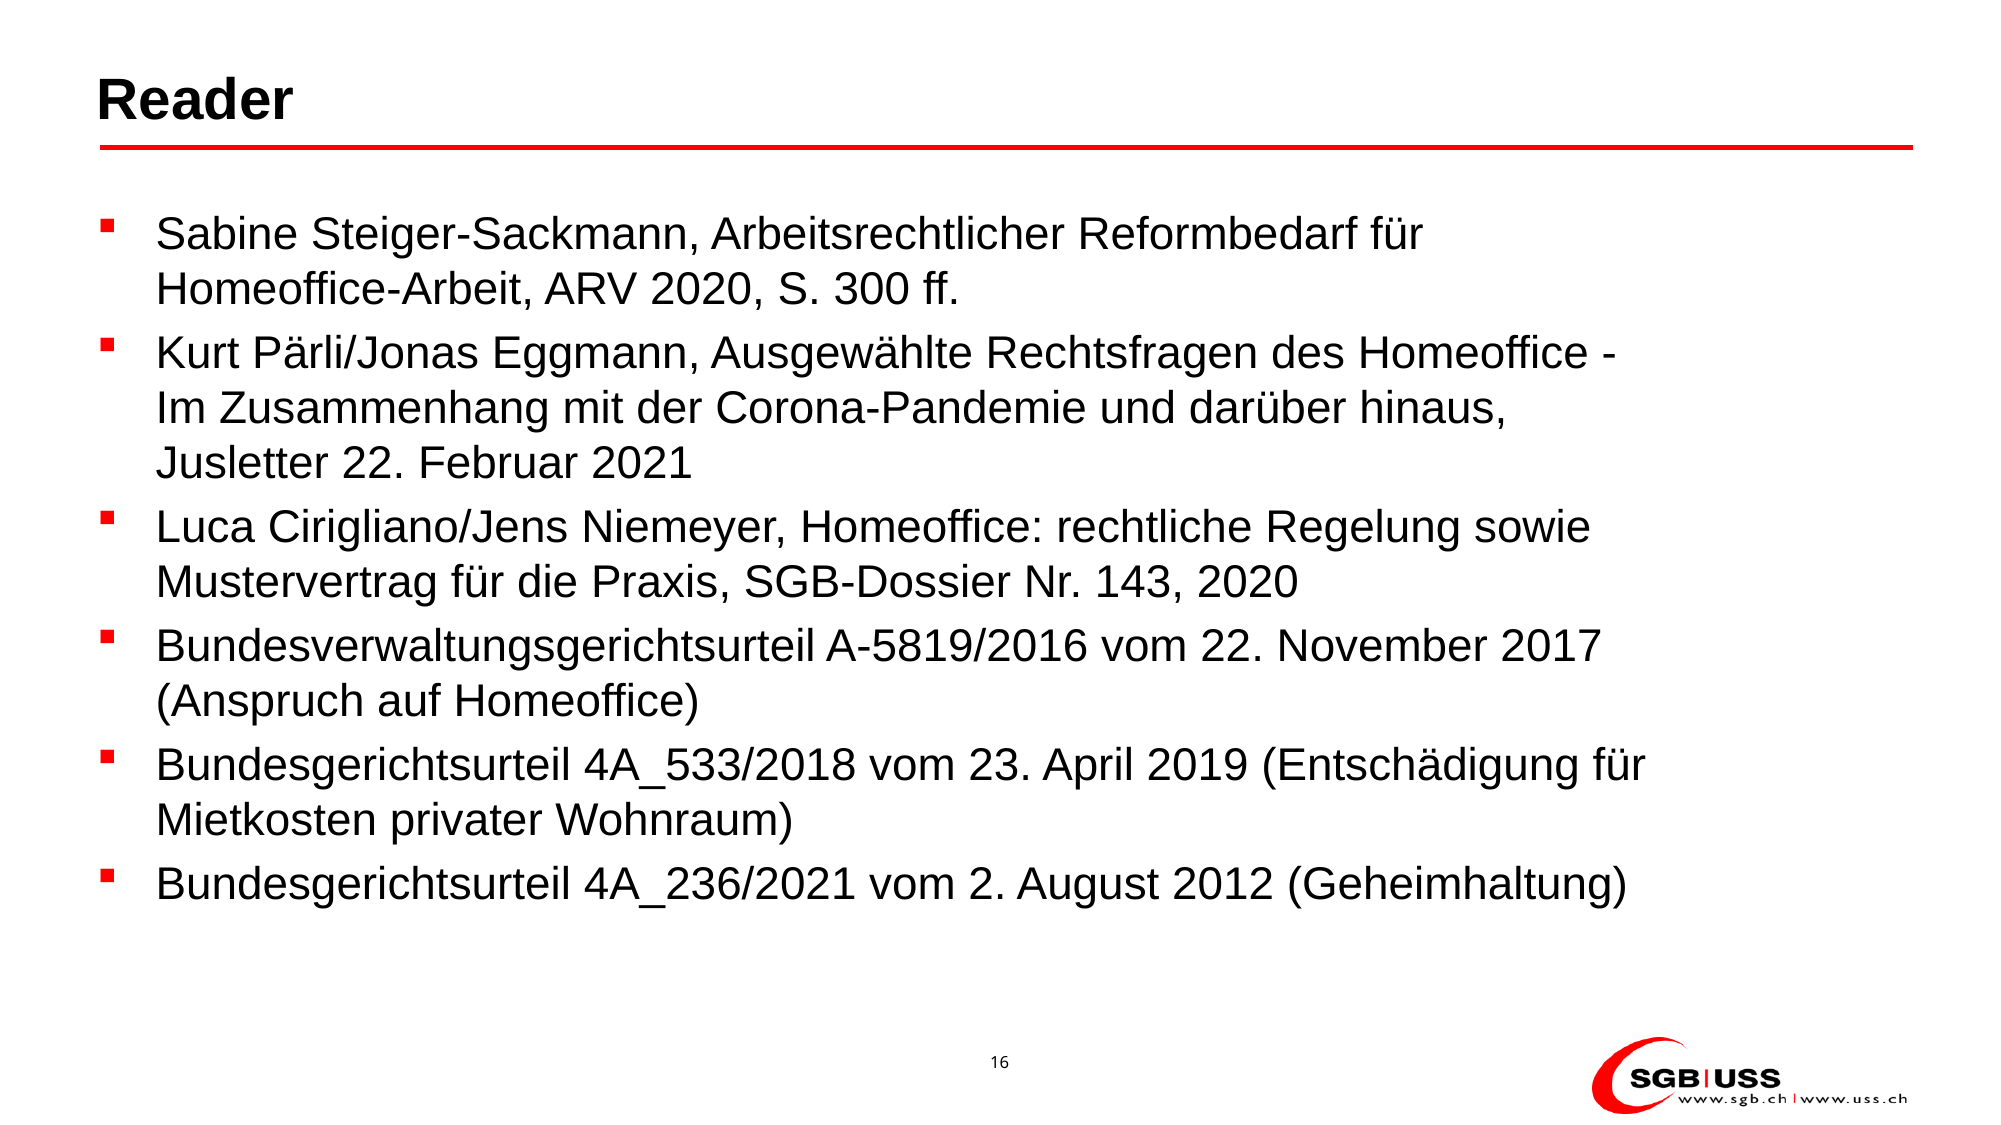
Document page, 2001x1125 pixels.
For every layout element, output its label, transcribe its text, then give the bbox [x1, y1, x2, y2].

picture [1592, 1037, 1907, 1114]
title Reader [81, 45, 1882, 148]
slide_number 16 [574, 1043, 1426, 1104]
list Sabine Steiger-Sackmann, Arbeitsrechtlicher Reformbedarf für Homeoffice-Arbeit, ARV 2020, S. 300 ff. Kurt Pärli/Jonas Eggmann, Ausgewählte Rechtsfragen des Homeoffice - Im Zusammenhang mit der Corona-Pandemie und darüber hinaus, Jusletter 22. Februar 2021 Luca Cirigliano/Jens Niemeyer, Homeoffice: rechtliche Regelung sowie Mustervertrag für die Praxis, SGB-Dossier Nr. 143, 2020 Bundesverwaltungsgerichtsurteil A-5819/2016 vom 22. November 2017 (Anspruch auf Homeoffice) Bundesgerichtsurteil 4A_533/2018 vom 23. April 2019 (Entschädigung für Mietkosten privater Wohnraum) Bundesgerichtsurteil 4A_236/2021 vom 2. August 2012 (Geheimhaltung) [81, 196, 1686, 1094]
